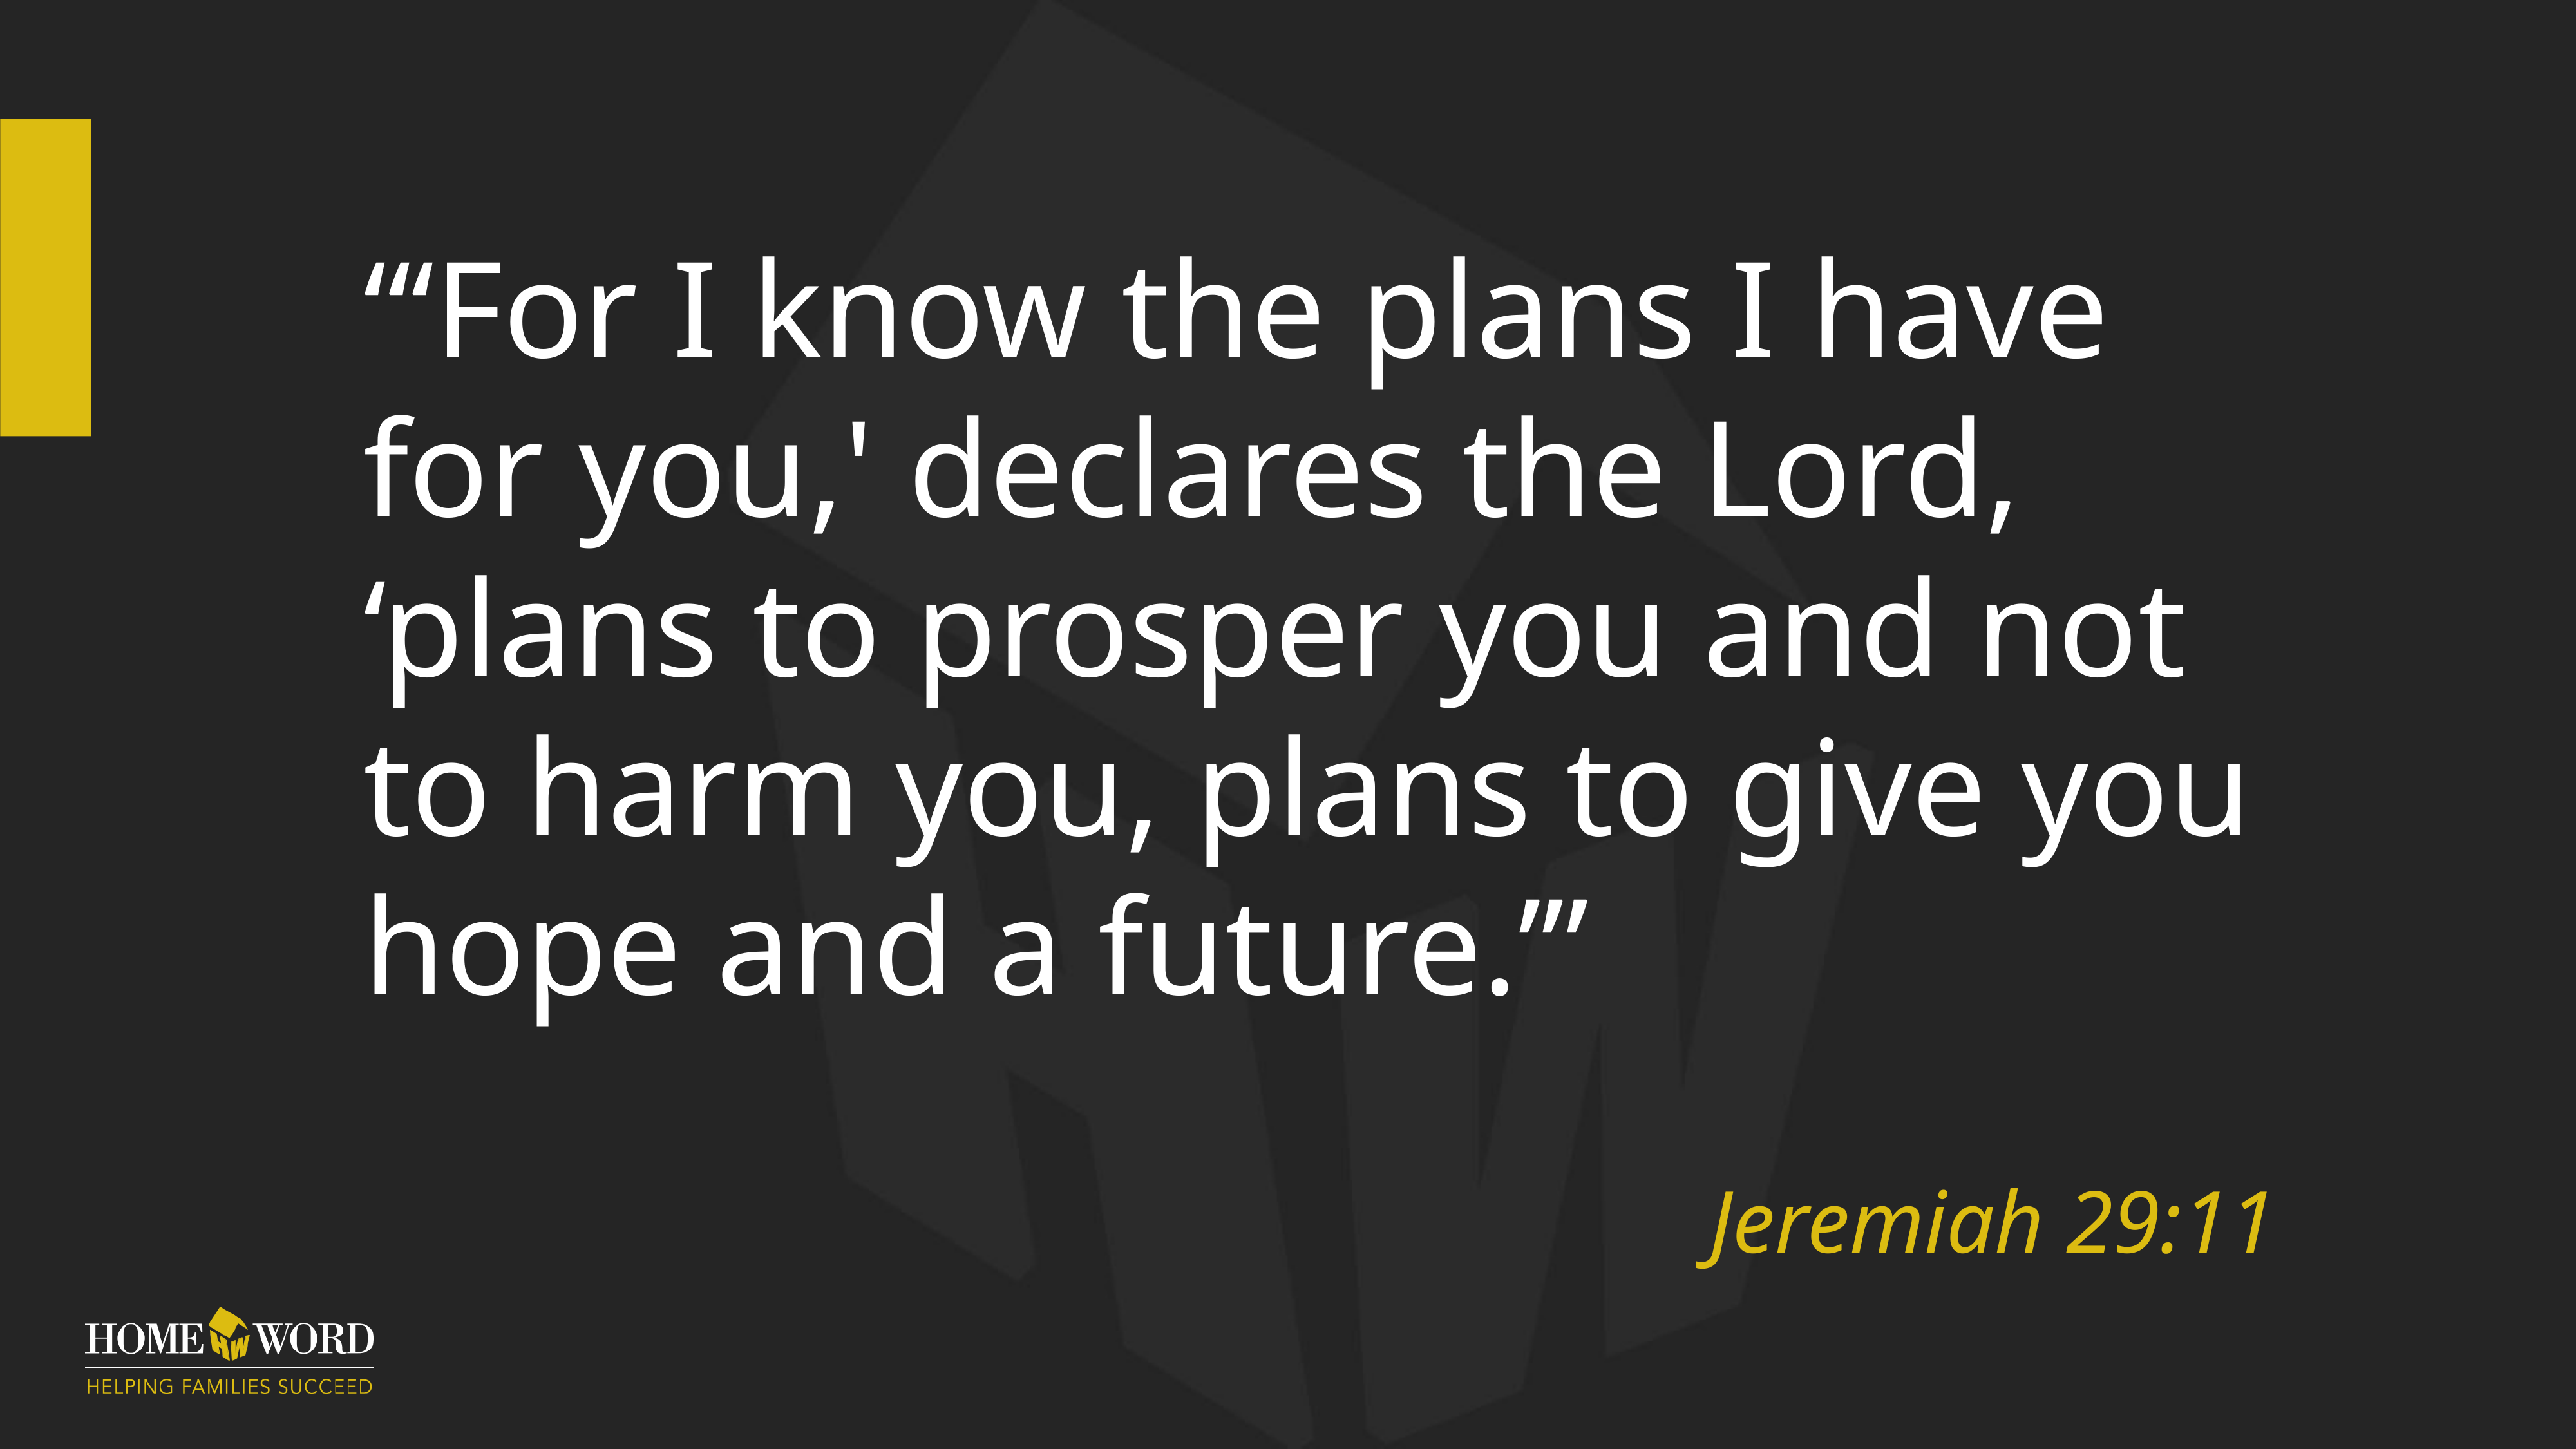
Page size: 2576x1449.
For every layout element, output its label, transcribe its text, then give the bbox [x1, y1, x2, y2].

title “‘For I know the plans I have for you,' declares the Lord, ‘plans to prosper you and not to harm you, plans to give you hope and a future.’” [357, 219, 2303, 1032]
picture [0, 0, 2576, 1449]
text_box Jeremiah 29:11 [337, 1162, 2282, 1276]
